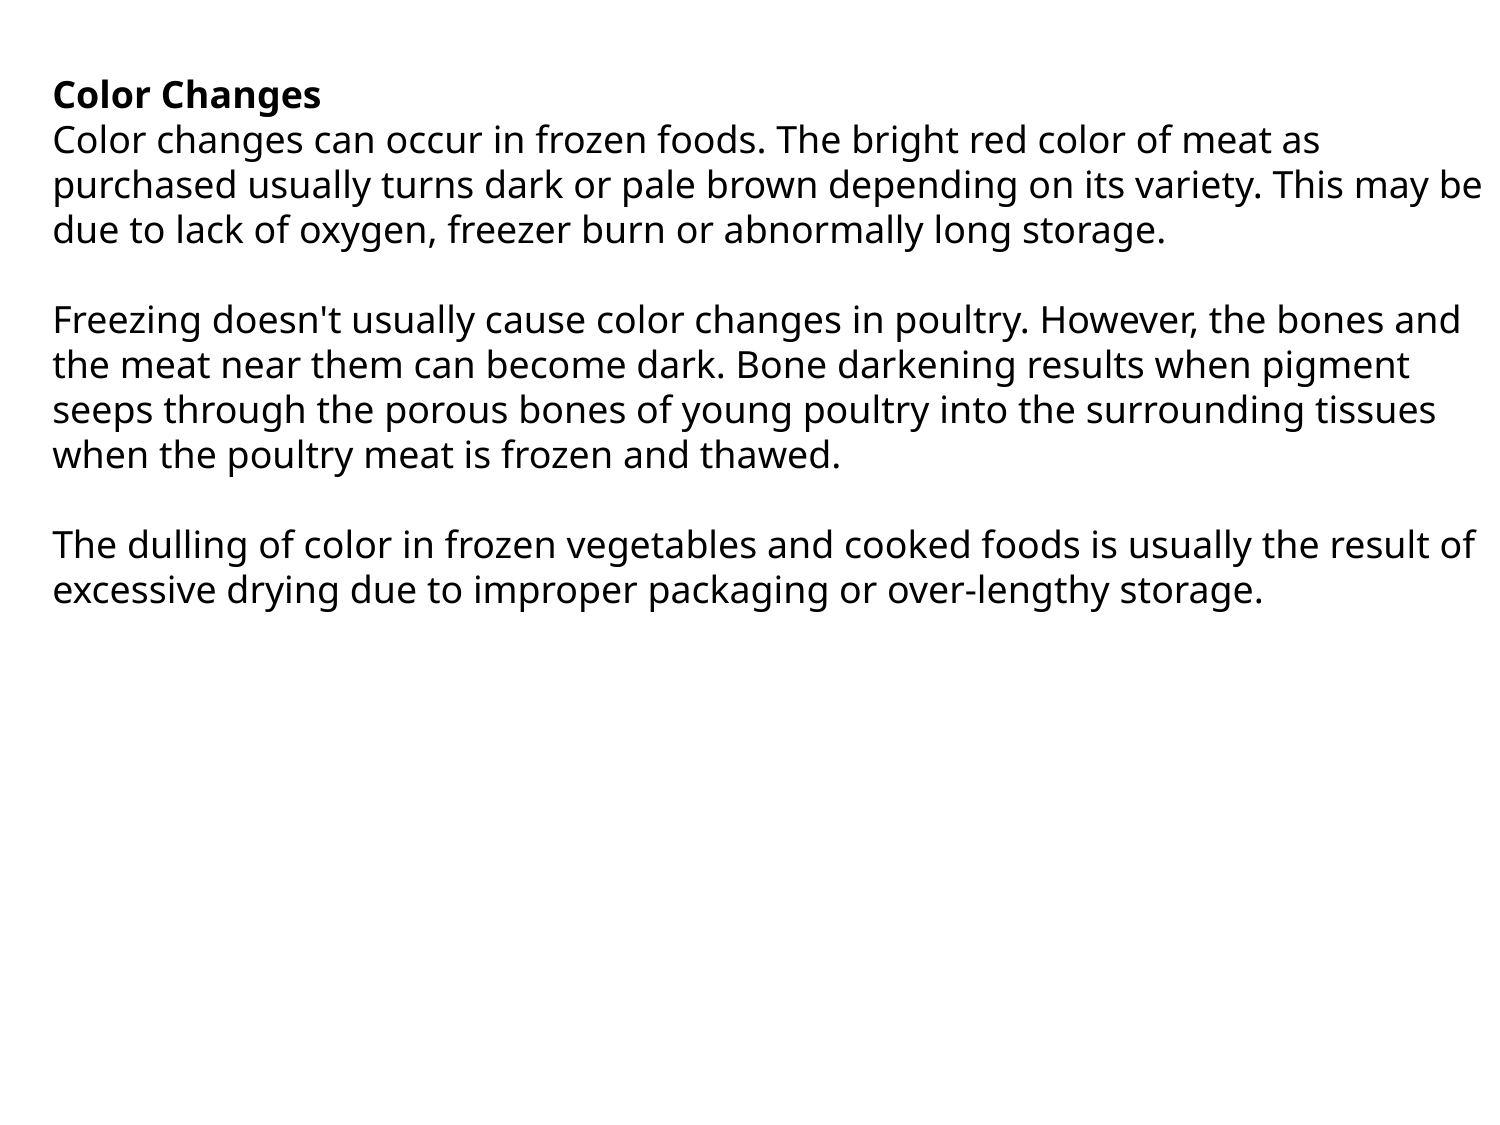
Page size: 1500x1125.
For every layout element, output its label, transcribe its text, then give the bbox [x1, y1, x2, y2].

text_box Color Changes Color changes can occur in frozen foods. The bright red color of meat as purchased usually turns dark or pale brown depending on its variety. This may be due to lack of oxygen, freezer burn or abnormally long storage. Freezing doesn't usually cause color changes in poultry. However, the bones and the meat near them can become dark. Bone darkening results when pigment seeps through the porous bones of young poultry into the surrounding tissues when the poultry meat is frozen and thawed. The dulling of color in frozen vegetables and cooked foods is usually the result of excessive drying due to improper packaging or over-lengthy storage. [37, 64, 1500, 619]
